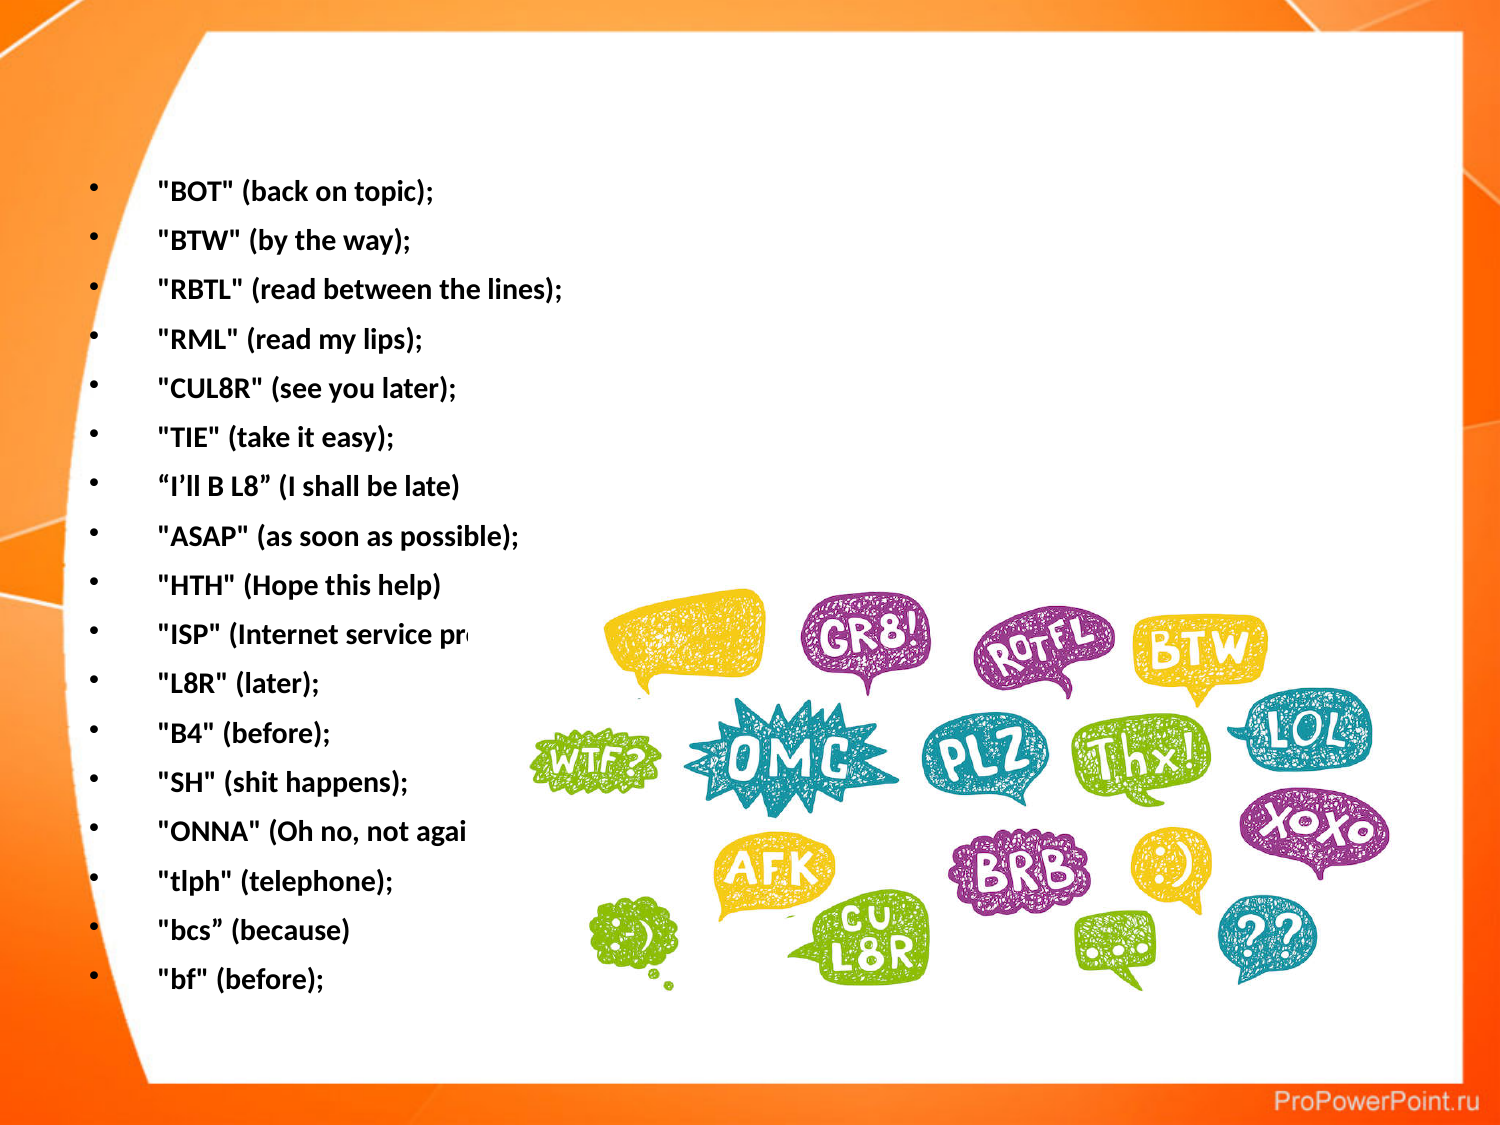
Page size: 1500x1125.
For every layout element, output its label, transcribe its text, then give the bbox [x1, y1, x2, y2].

text_box "BOT" (back on topic); "BTW" (by the way); "RBTL" (read between the lines); "RML" (read my lips); "CUL8R" (see you later); "TIE" (take it easy); “I’ll B L8” (I shall be late) "ASAP" (as soon as possible); "HTH" (Hope this help) "ISP" (Internet service provider); "L8R" (later); "B4" (before); "SH" (shit happens); "ONNA" (Oh no, not again); "tlph" (telephone); "bcs” (because) "bf" (before); [51, 164, 1430, 1005]
text_box [75, 45, 1425, 141]
picture [0, 0, 1500, 1125]
